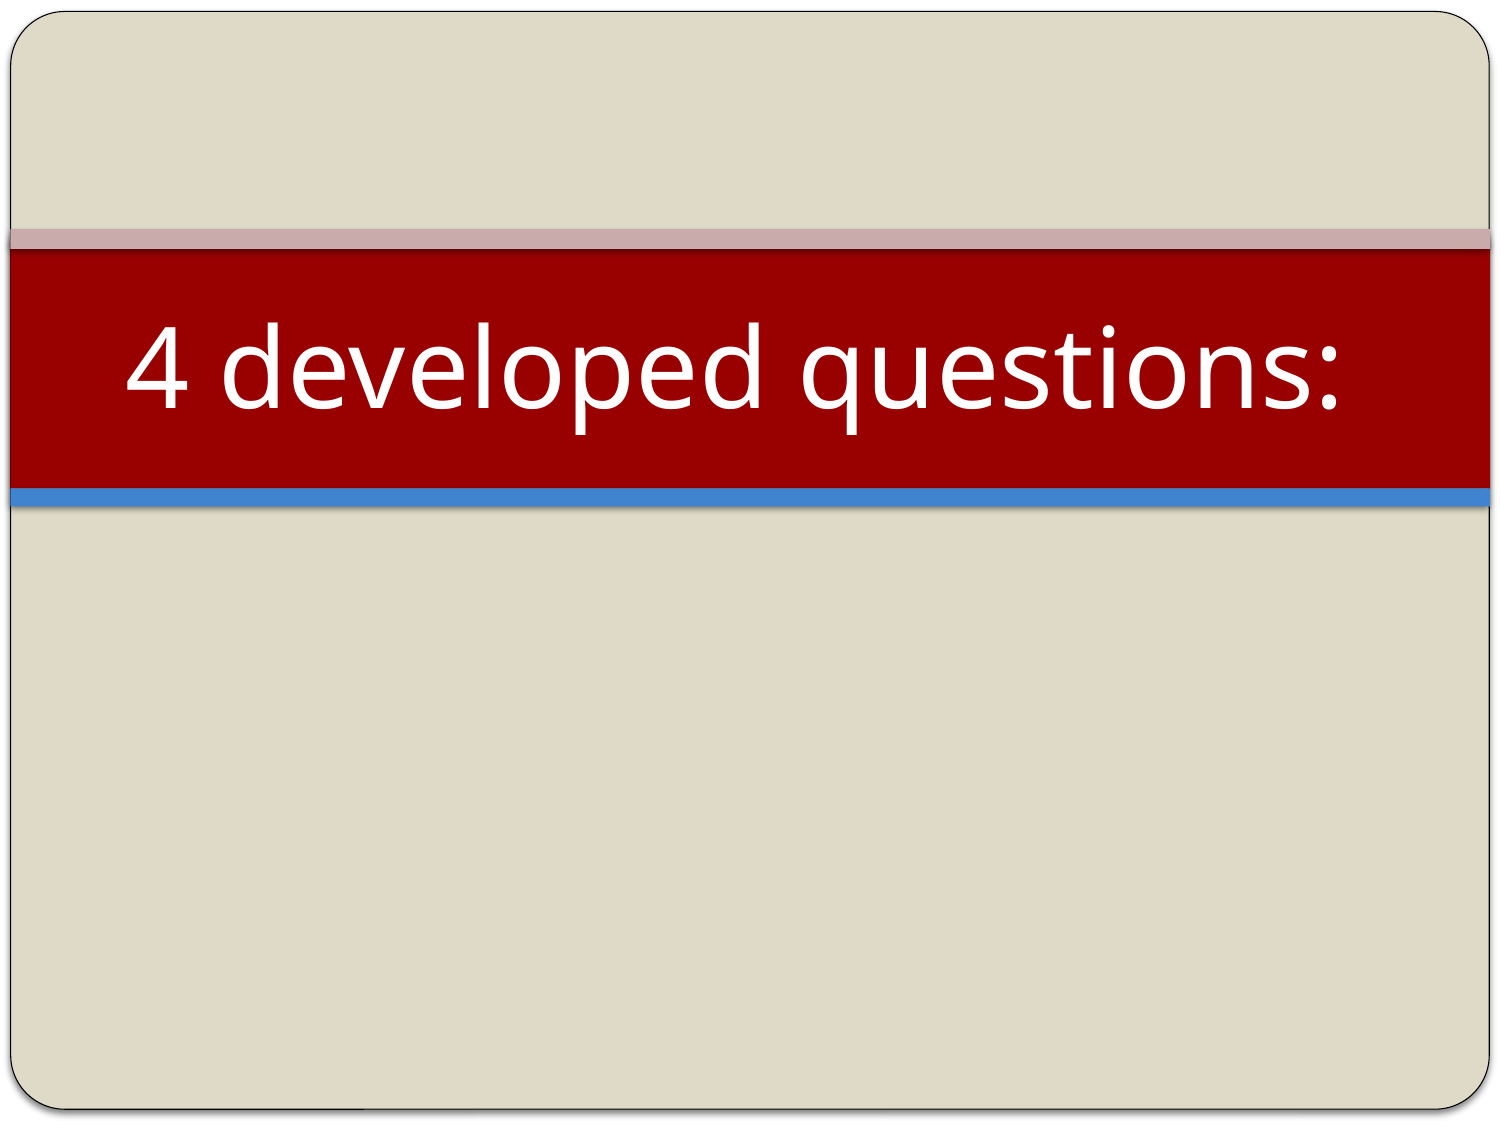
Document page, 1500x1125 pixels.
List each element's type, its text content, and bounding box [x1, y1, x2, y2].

title 4 developed questions: [75, 247, 1425, 489]
